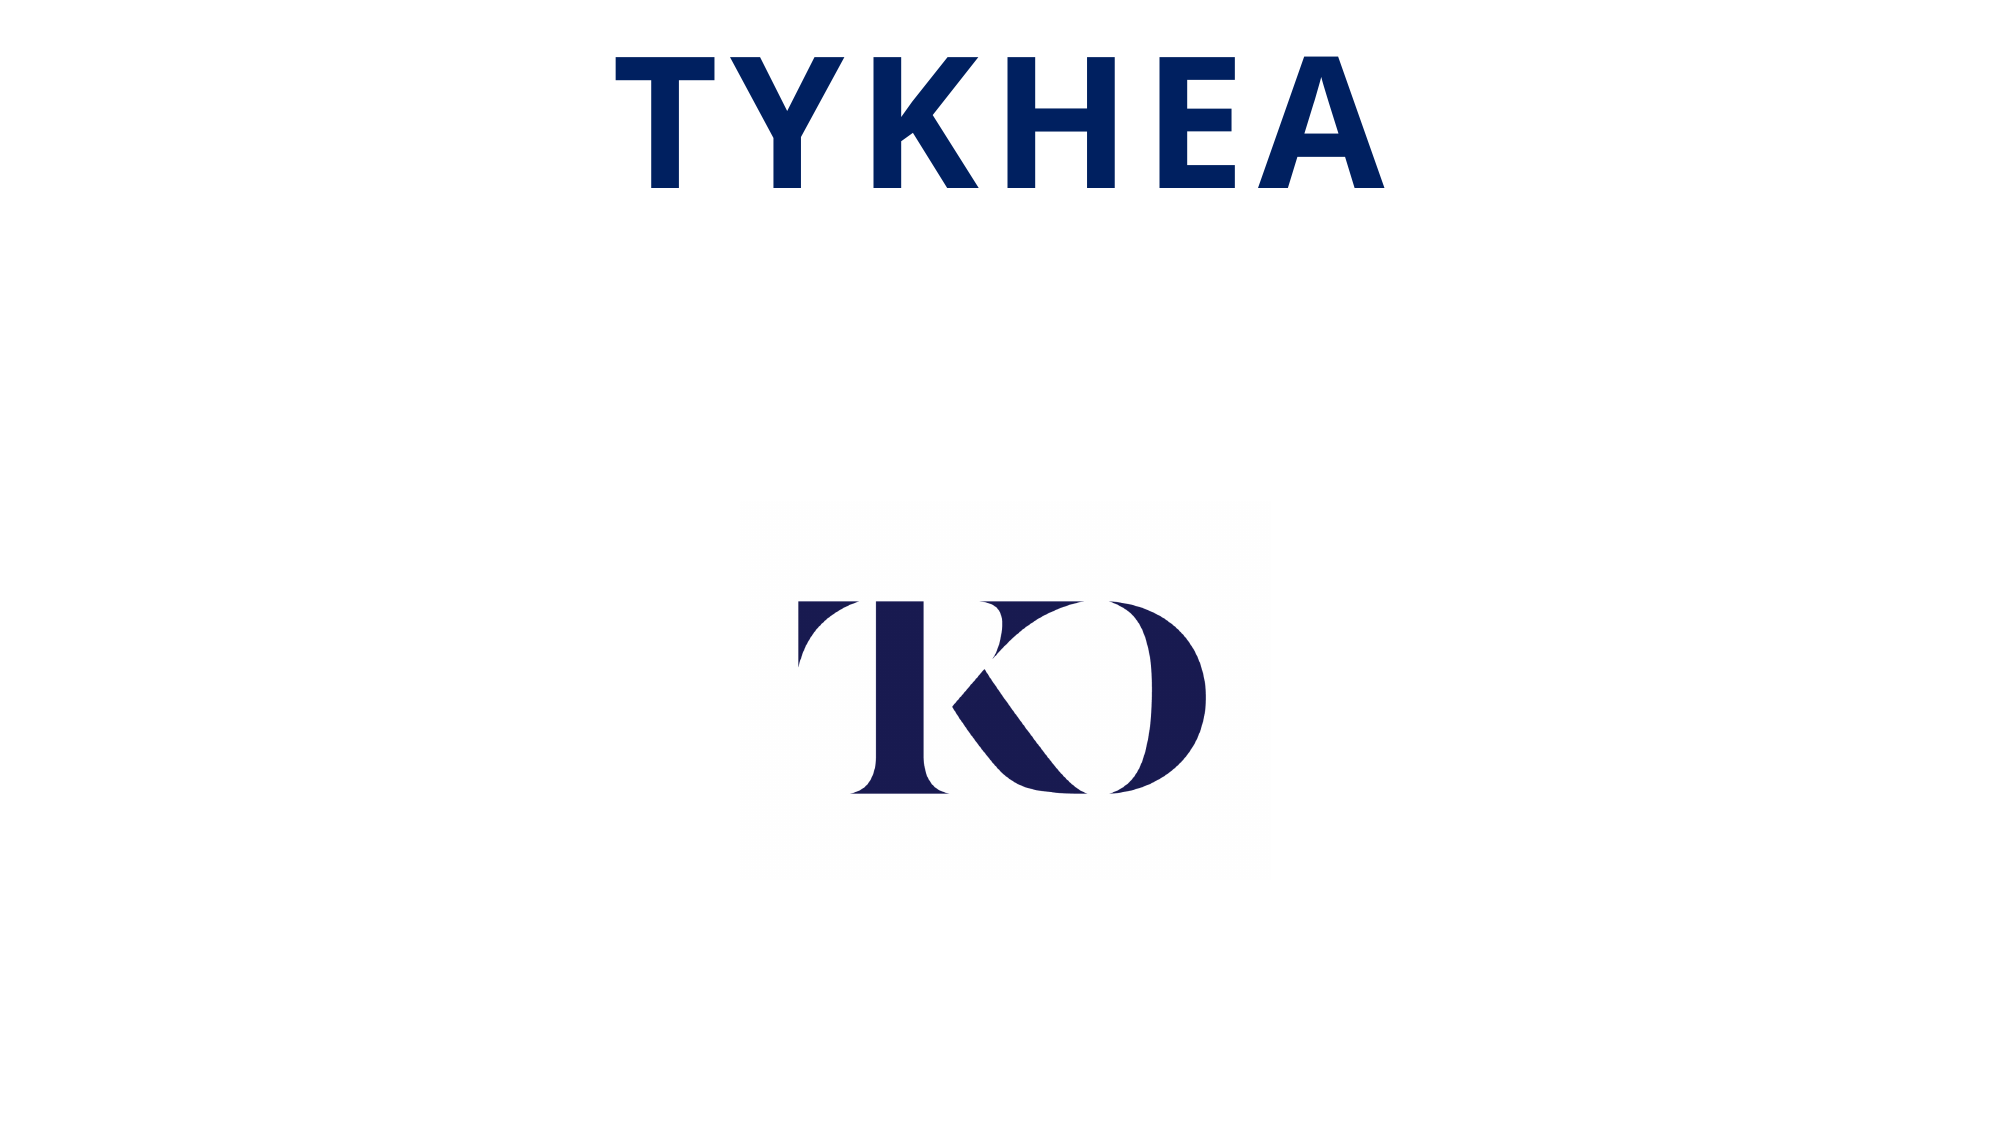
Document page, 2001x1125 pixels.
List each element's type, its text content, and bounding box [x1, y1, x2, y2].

picture [740, 501, 1271, 880]
text_box TYKHEA [0, 0, 2000, 233]
